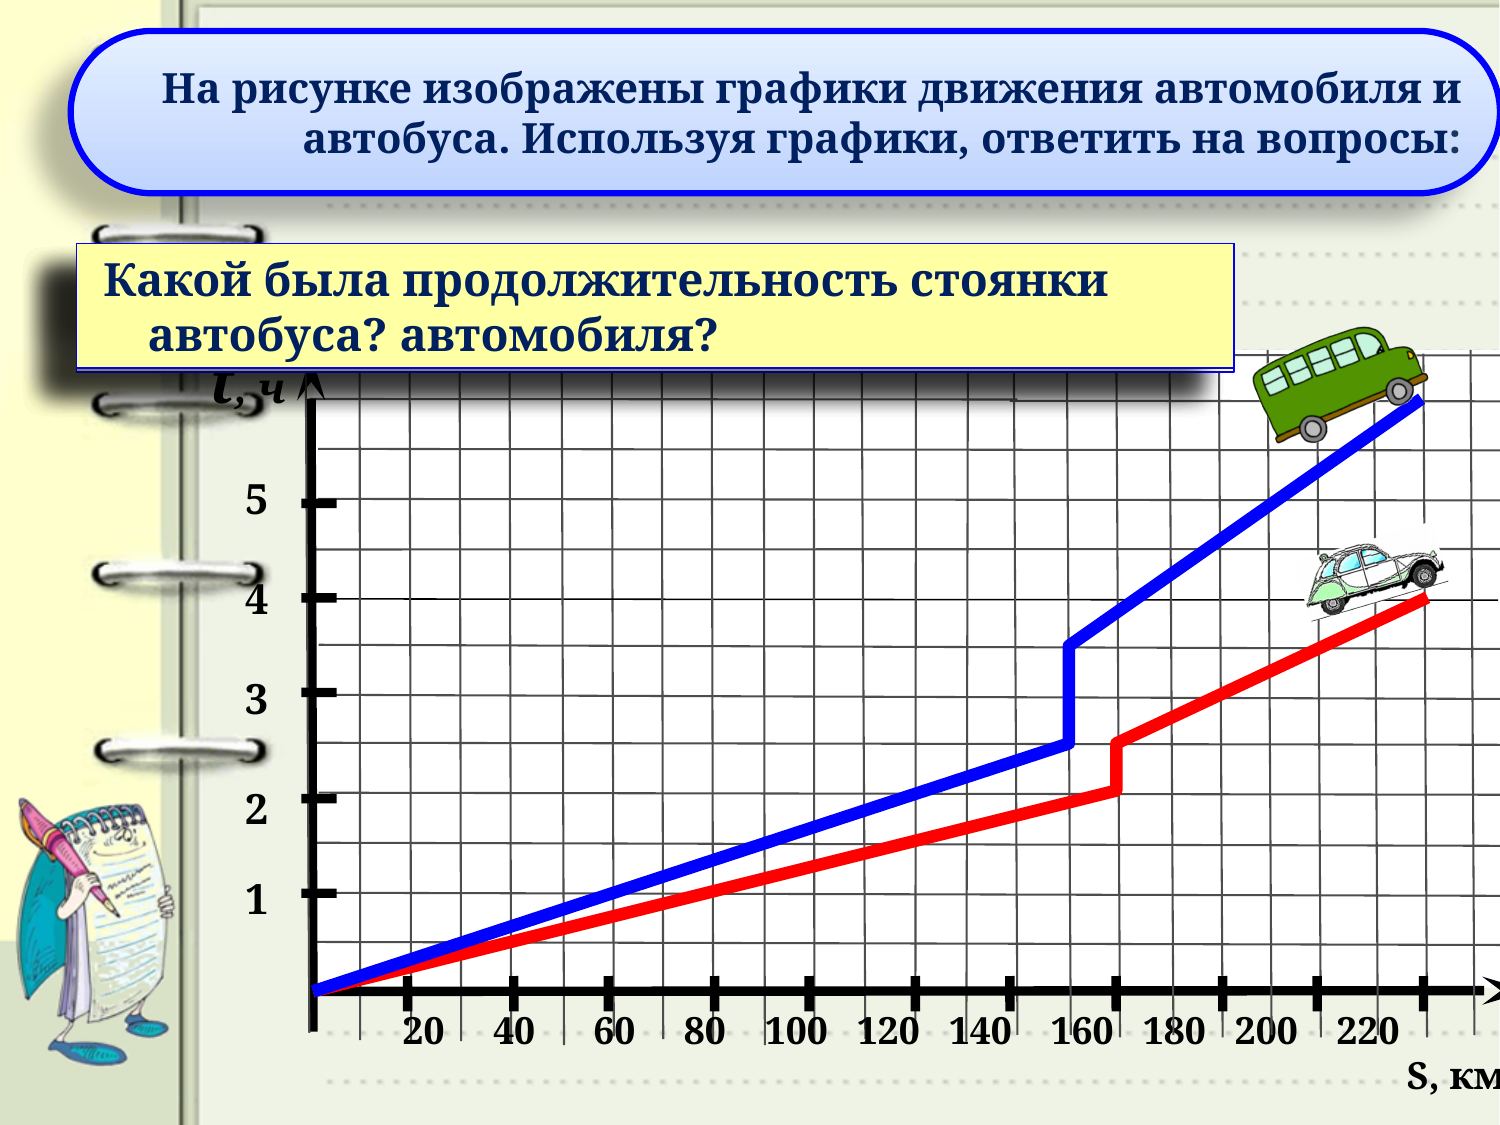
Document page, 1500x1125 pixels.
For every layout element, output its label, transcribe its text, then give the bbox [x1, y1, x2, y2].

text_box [194, 334, 1500, 1106]
text_box Какой была продолжительность стоянки автобуса? автомобиля? [76, 243, 1235, 369]
picture [0, 0, 1500, 1125]
text_box На рисунке изображены графики движения автомобиля и автобуса. Используя графики, ответить на вопросы: [69, 30, 1500, 195]
